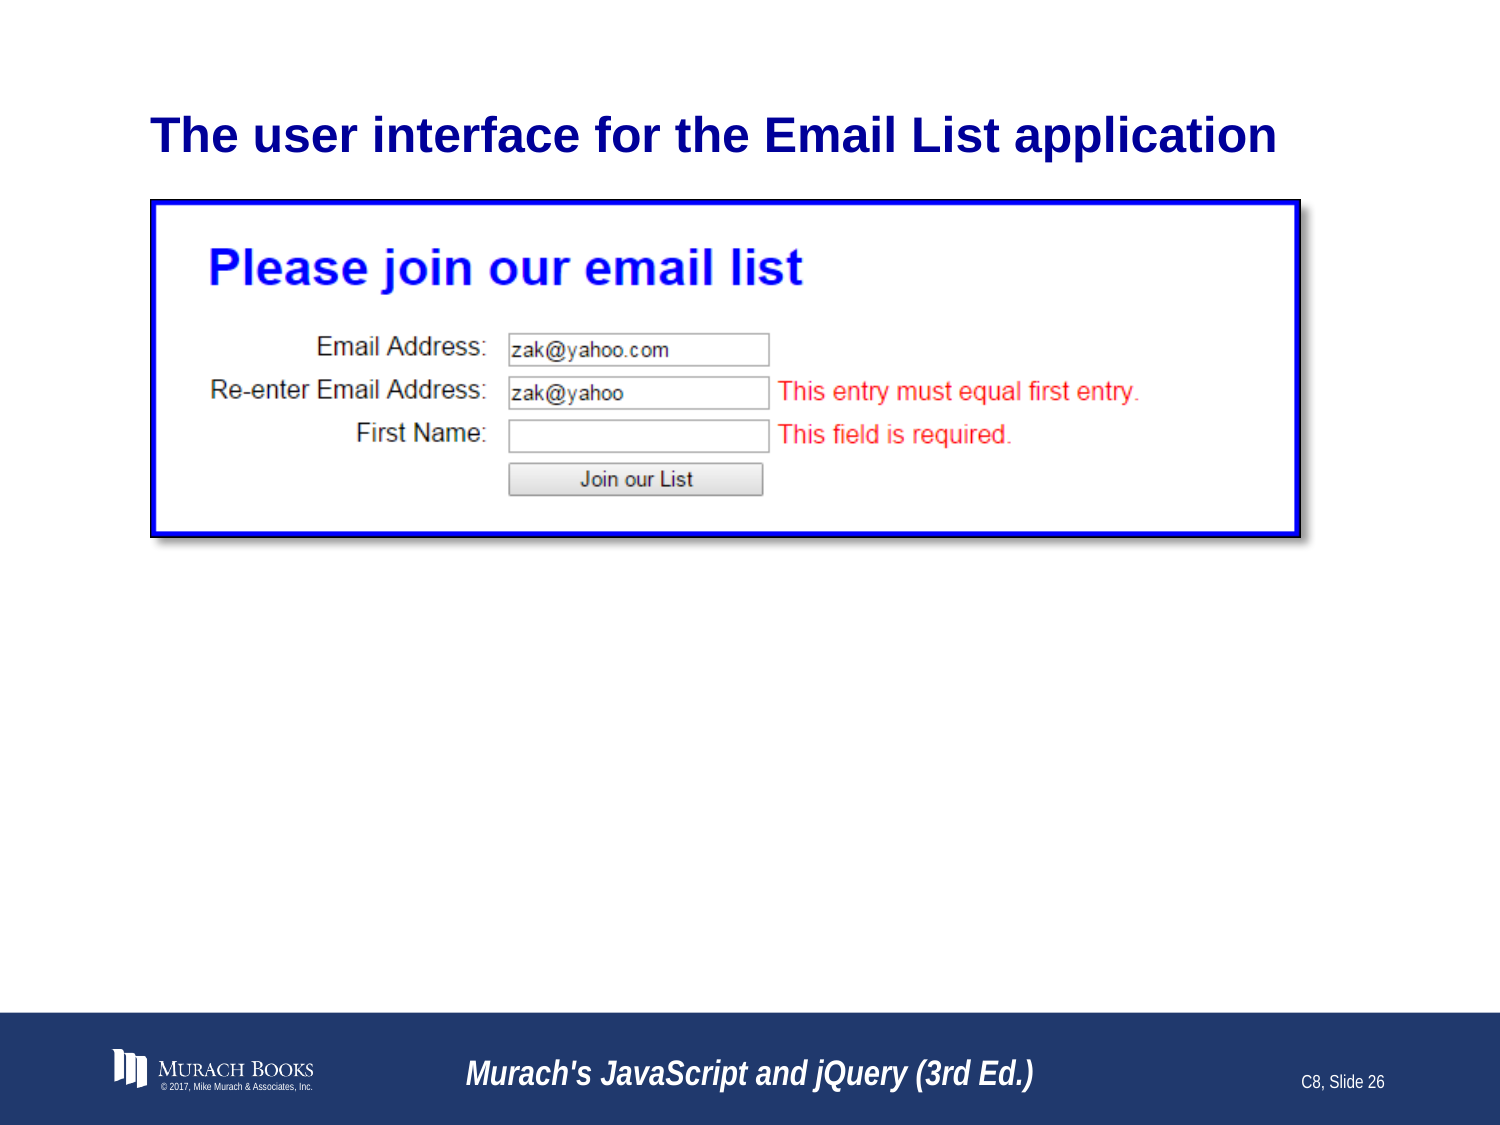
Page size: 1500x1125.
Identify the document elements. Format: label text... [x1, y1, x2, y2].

slide_number C8, Slide 26 [1087, 1025, 1400, 1100]
slide_number Murach's JavaScript and jQuery (3rd Ed.) [463, 1025, 1050, 1100]
title The user interface for the Email List application [150, 102, 1350, 164]
footer © 2017, Mike Murach & Associates, Inc. [12, 1025, 463, 1100]
picture [149, 199, 1301, 538]
